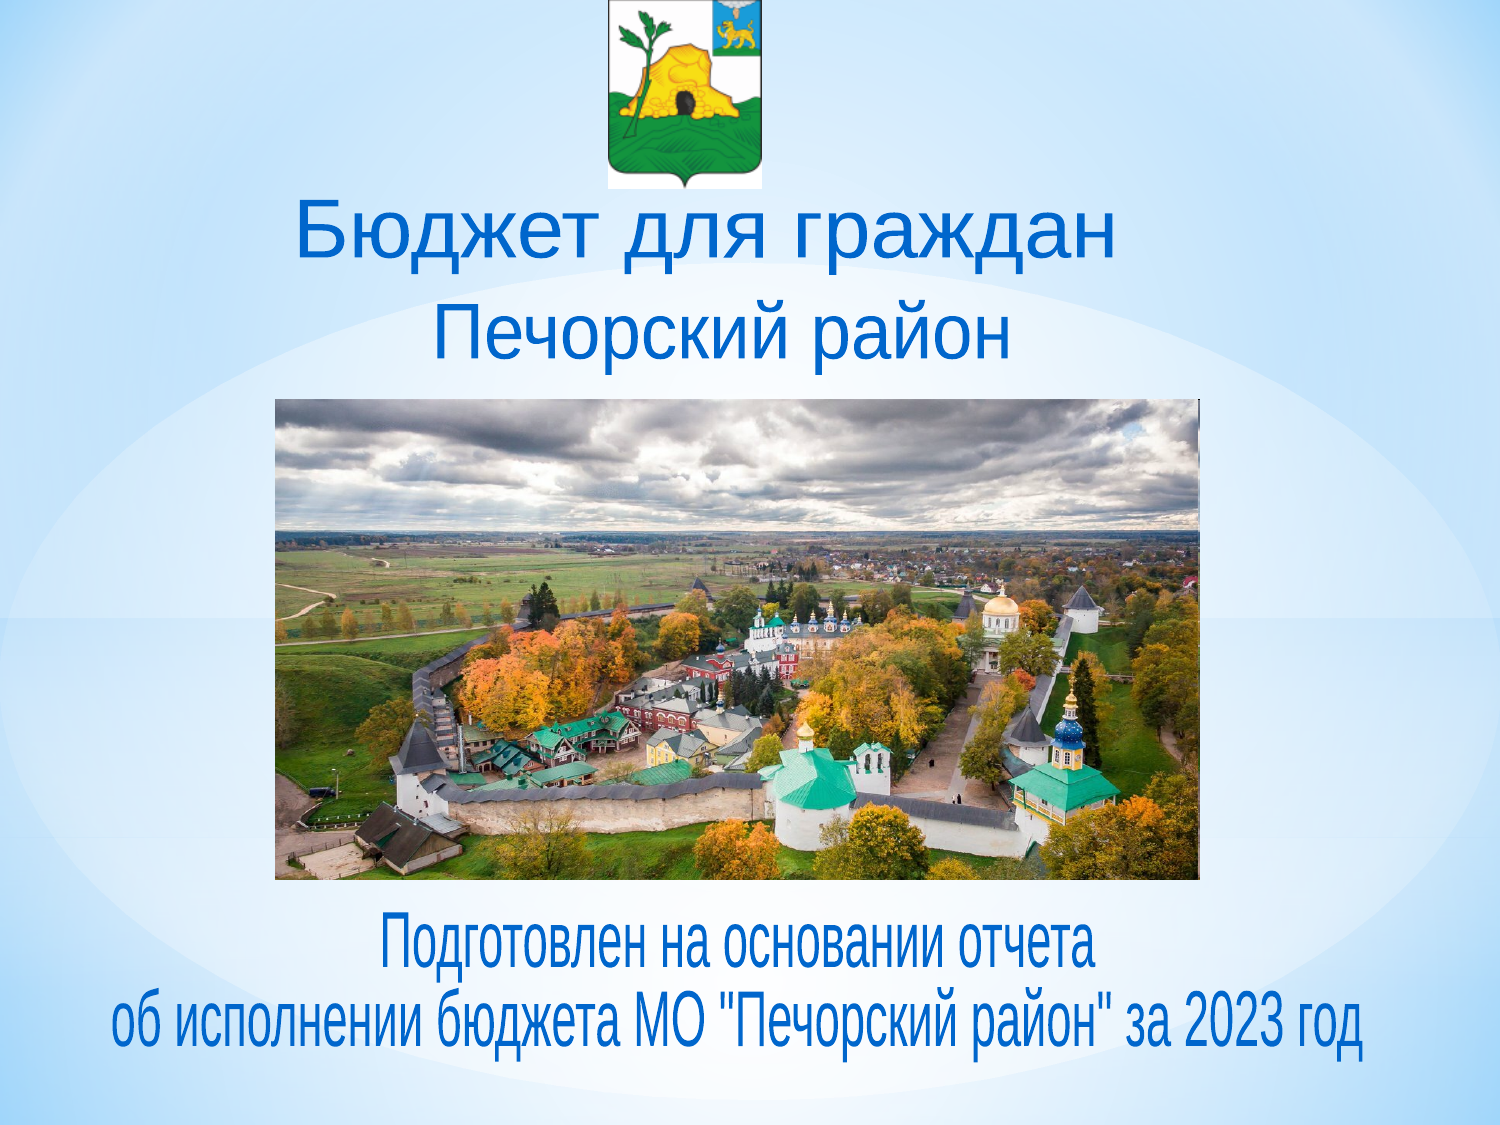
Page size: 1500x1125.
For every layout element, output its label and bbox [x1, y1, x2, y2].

picture [274, 399, 1201, 880]
picture [607, 0, 763, 190]
